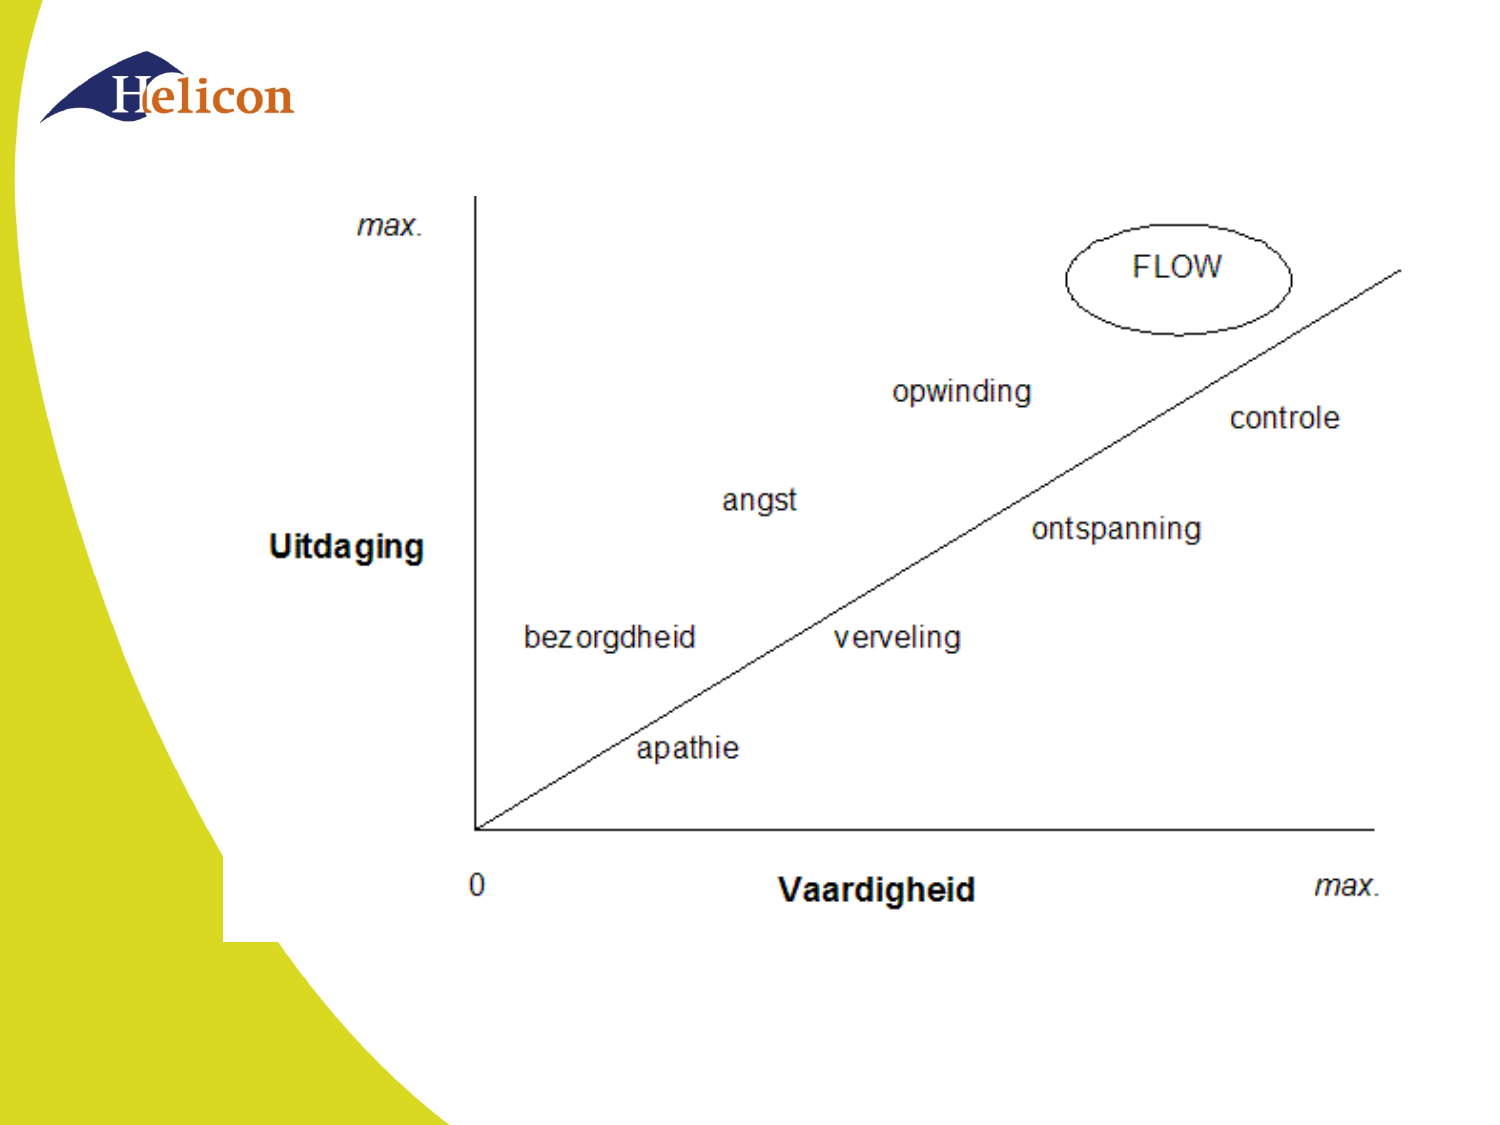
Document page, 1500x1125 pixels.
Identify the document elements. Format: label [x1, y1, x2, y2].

list [222, 195, 1436, 942]
picture [0, 0, 1500, 1125]
